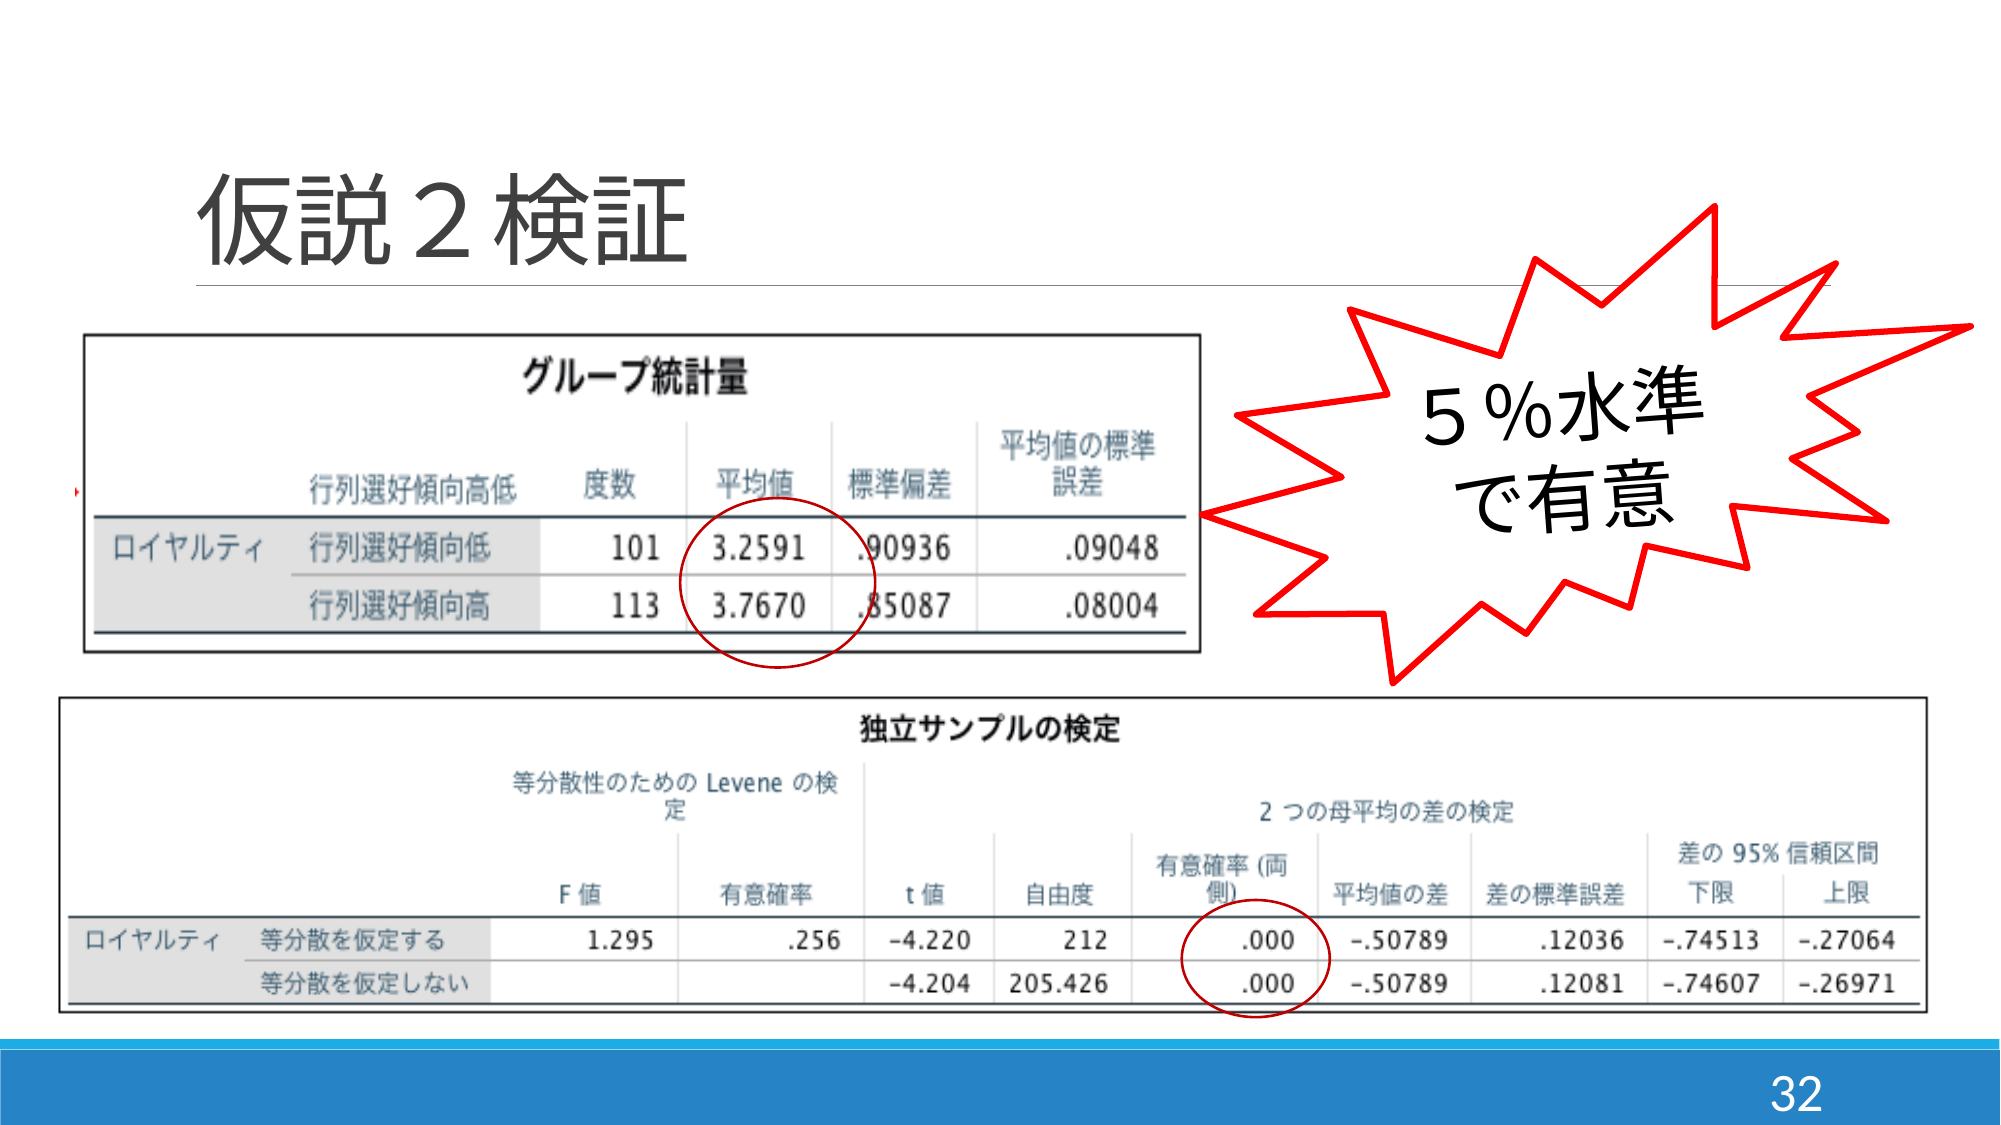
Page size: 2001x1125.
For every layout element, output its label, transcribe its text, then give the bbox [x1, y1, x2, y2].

text_box ５％水準で有意 [1225, 204, 1973, 685]
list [74, 318, 1217, 668]
slide_number 32 [1624, 1059, 1840, 1120]
title 仮説２検証 [180, 47, 1830, 285]
picture [57, 690, 1937, 1023]
